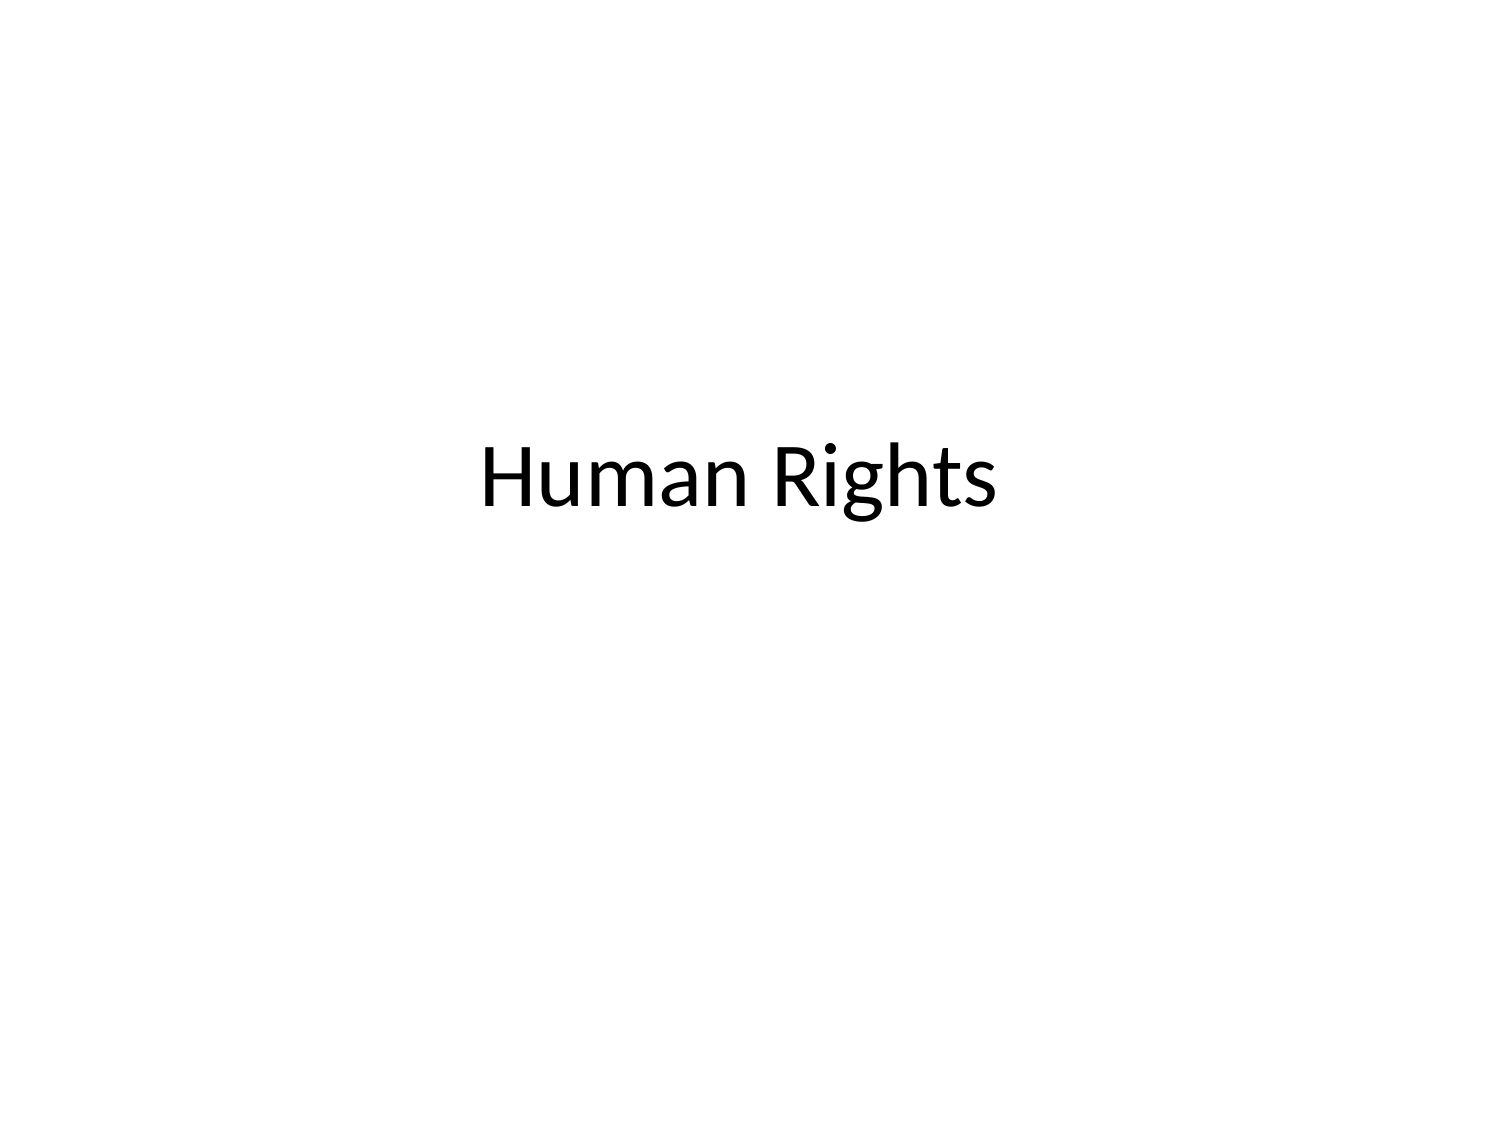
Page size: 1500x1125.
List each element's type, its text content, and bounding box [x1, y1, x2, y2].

title Human Rights [112, 349, 1388, 591]
